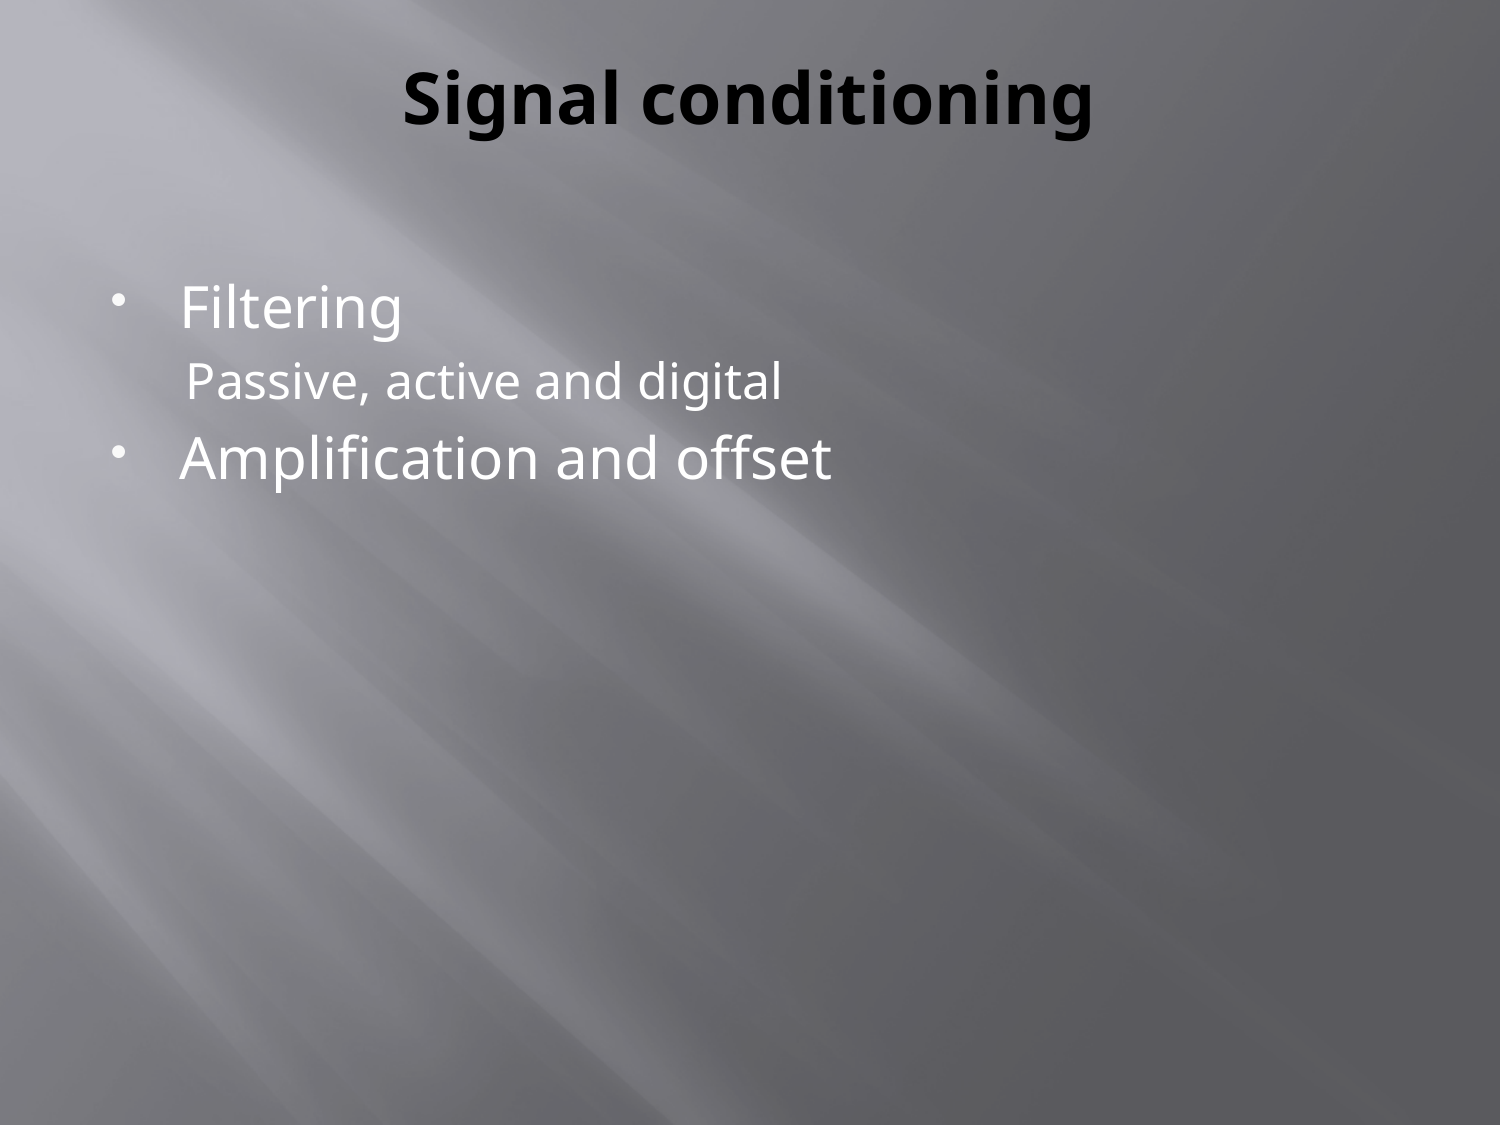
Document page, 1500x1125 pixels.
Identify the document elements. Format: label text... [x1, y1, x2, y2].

title Signal conditioning [75, 45, 1425, 233]
list Filtering Passive, active and digital Amplification and offset [75, 262, 1425, 1035]
